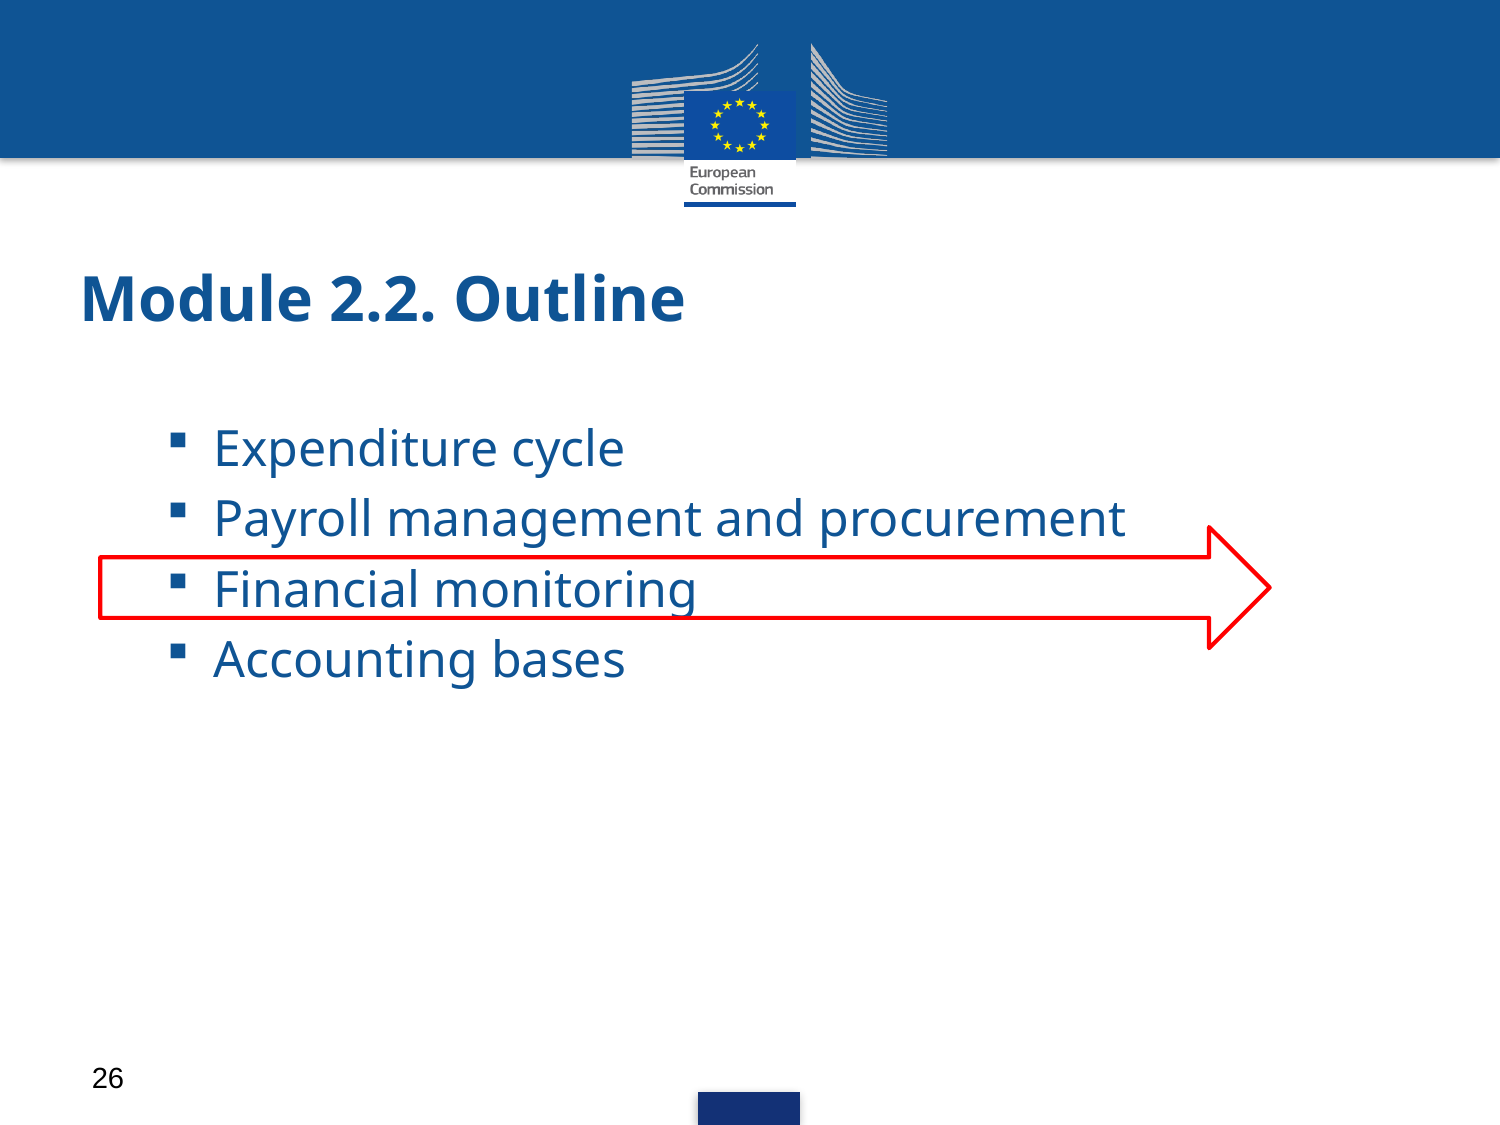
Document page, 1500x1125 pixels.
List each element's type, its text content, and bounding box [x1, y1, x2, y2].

text_box [100, 527, 1270, 649]
list Expenditure cycle Payroll management and procurement Financial monitoring Accounting bases [76, 408, 1427, 988]
text_box 26 [76, 1023, 552, 1102]
title Module 2.2. Outline [64, 219, 1415, 374]
